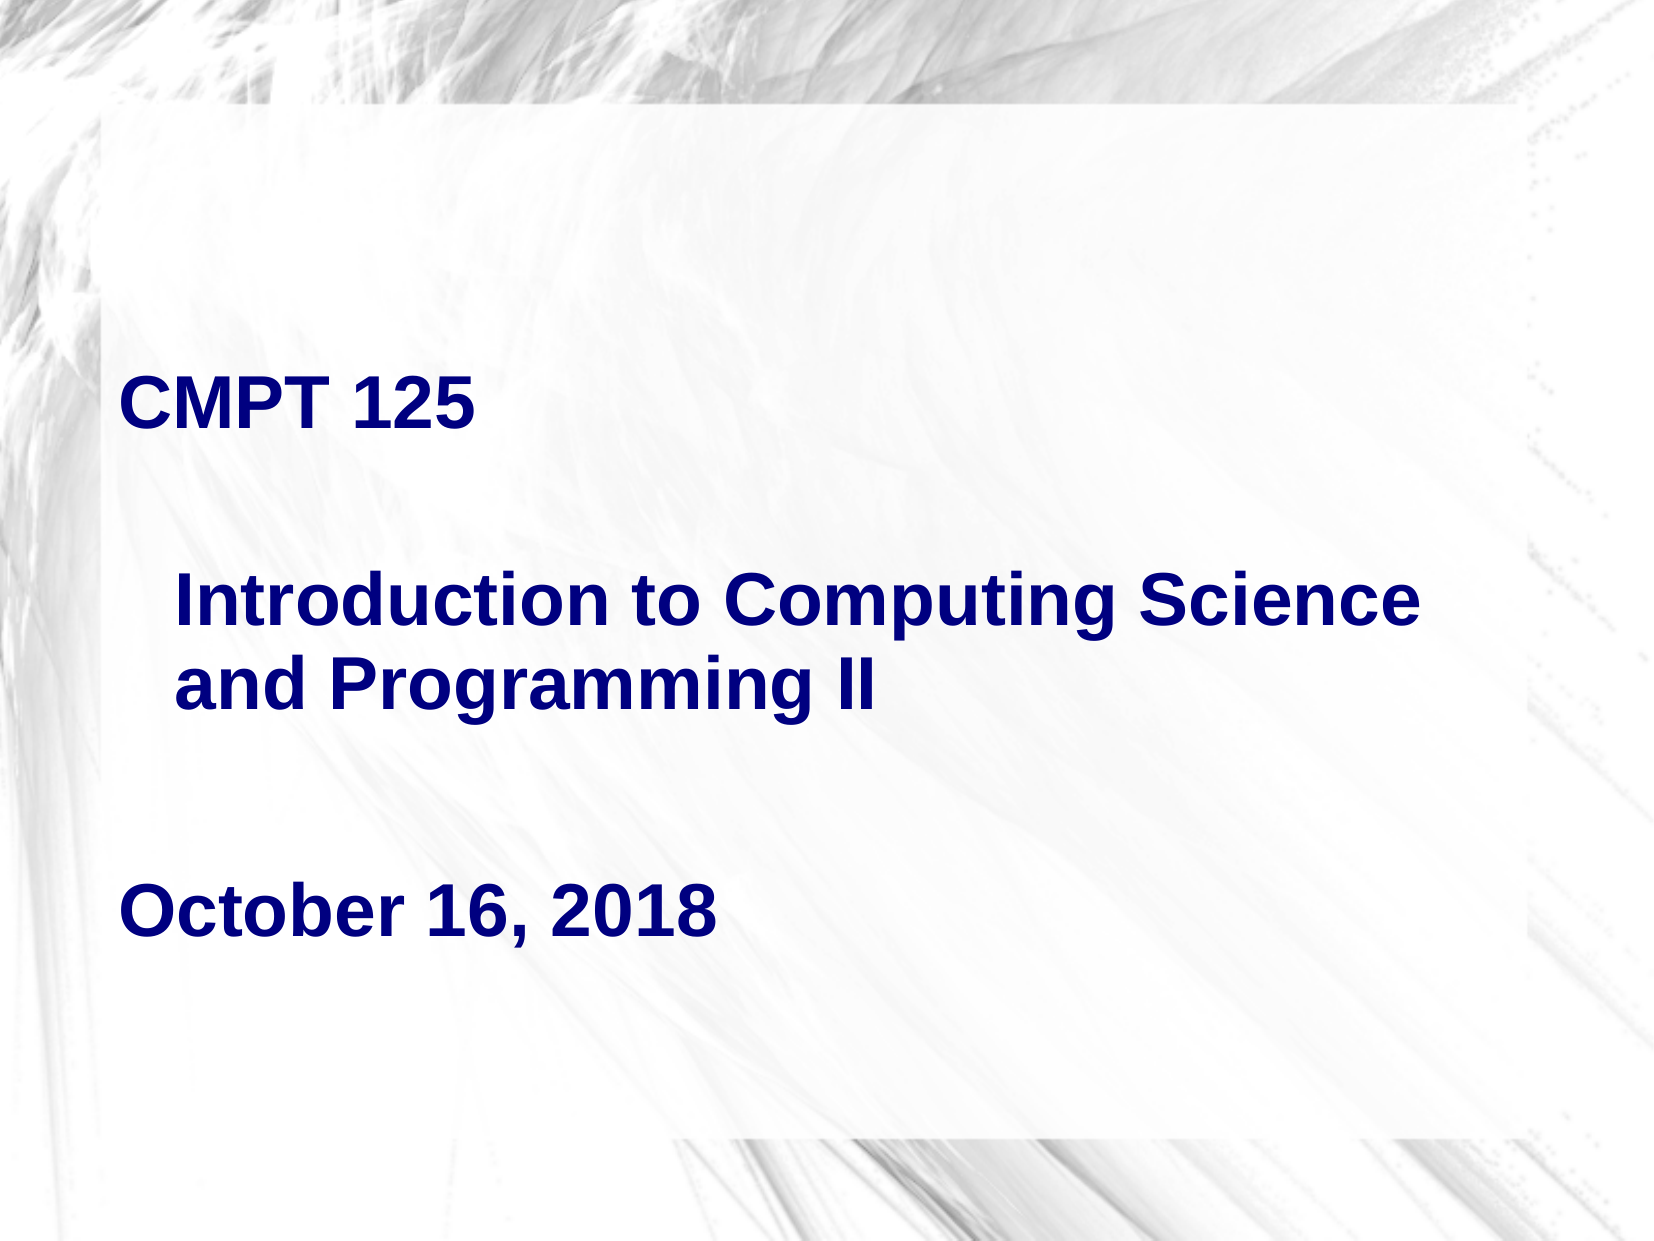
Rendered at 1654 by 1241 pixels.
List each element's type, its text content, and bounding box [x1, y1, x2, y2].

picture [0, 0, 1654, 1241]
list CMPT 125 Introduction to Computing Science and Programming II October 16, 2018 [118, 236, 1571, 1171]
